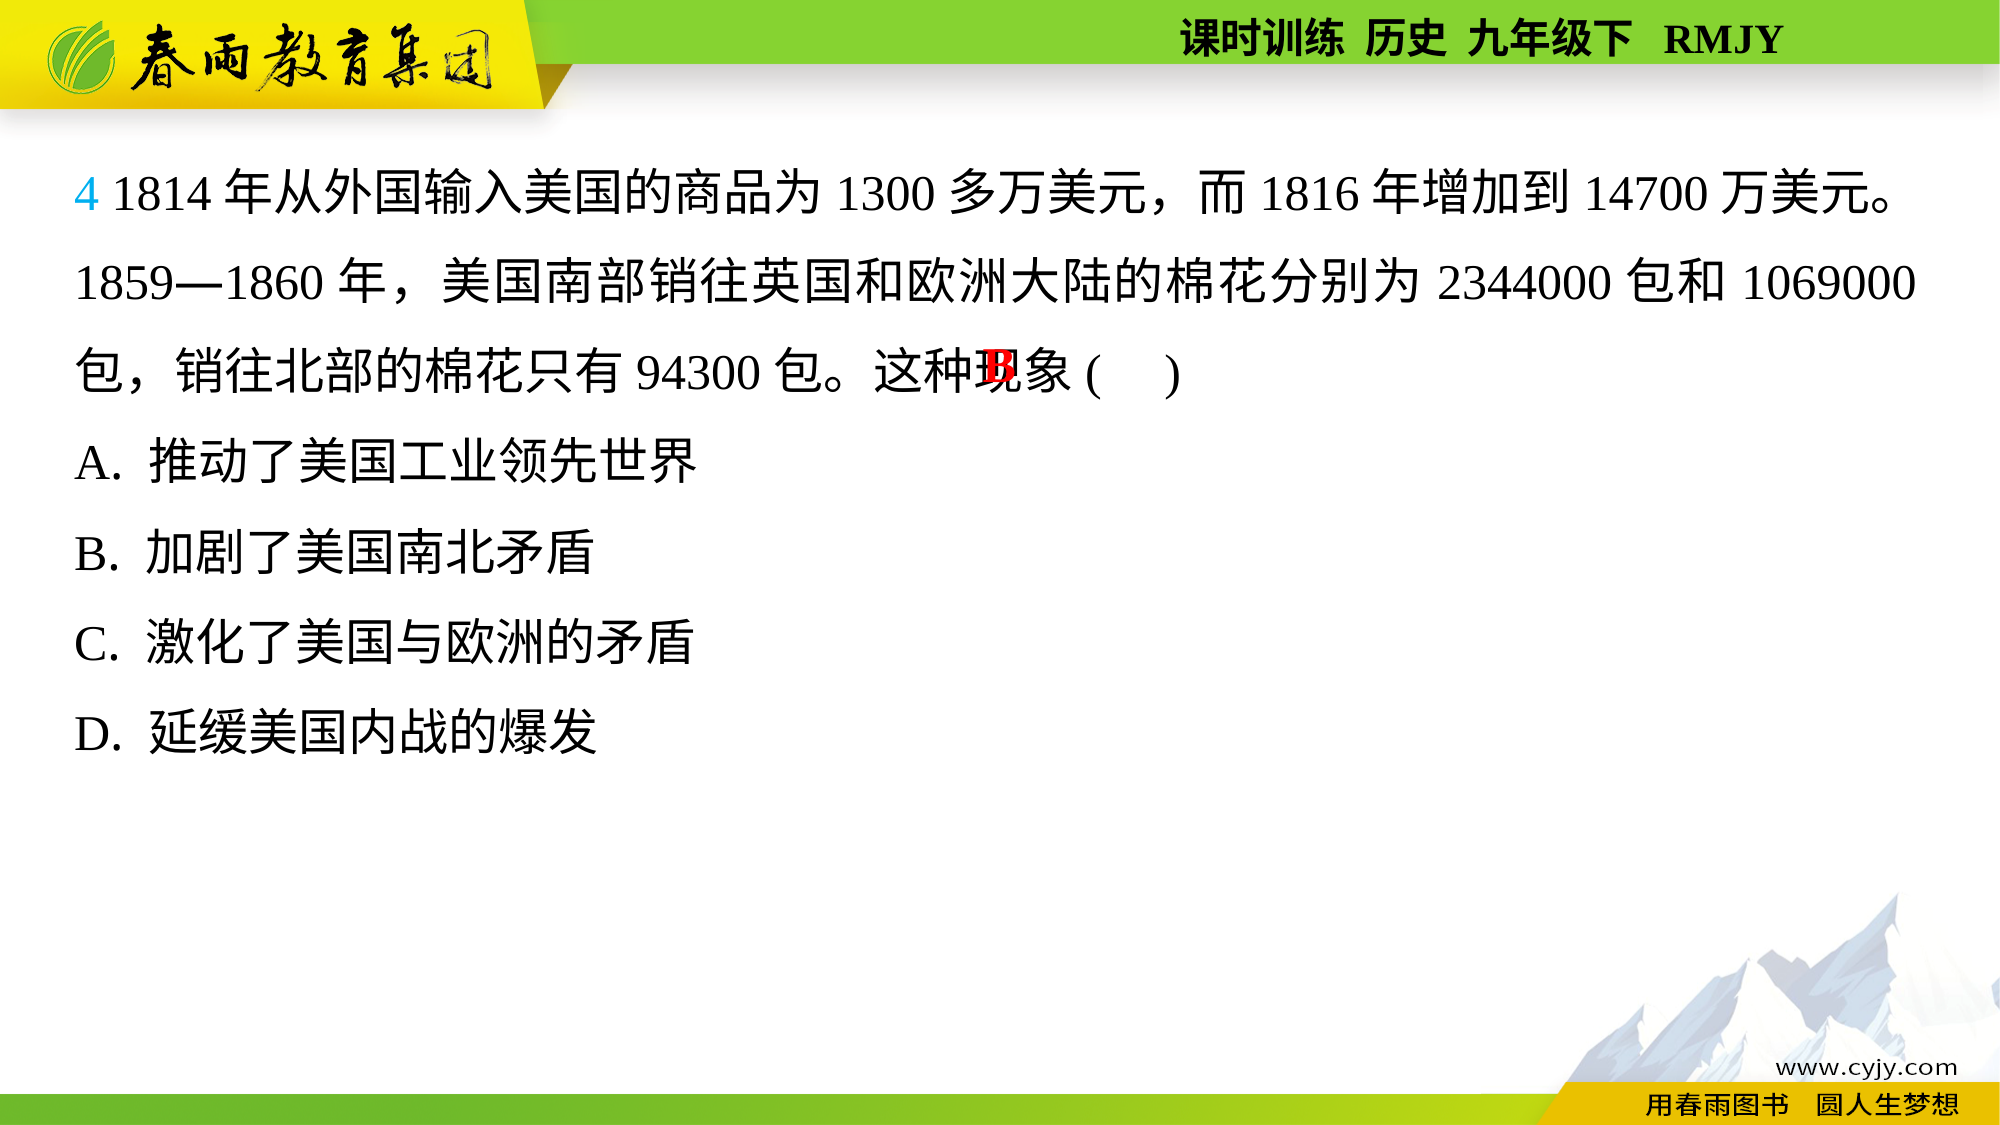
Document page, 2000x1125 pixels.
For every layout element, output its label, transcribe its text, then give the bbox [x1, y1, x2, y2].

picture [0, 0, 2000, 1125]
list 4 1814年从外国输入美国的商品为1300多万美元，而1816年增加到14700万美元。1859—1860年，美国南部销往英国和欧洲大陆的棉花分别为2344000包和1069000包，销往北部的棉花只有94300包。这种现象( ) A. 推动了美国工业领先世界 B. 加剧了美国南北矛盾 C. 激化了美国与欧洲的矛盾 D. 延缓美国内战的爆发 [59, 122, 1944, 774]
text_box B [967, 325, 1031, 401]
